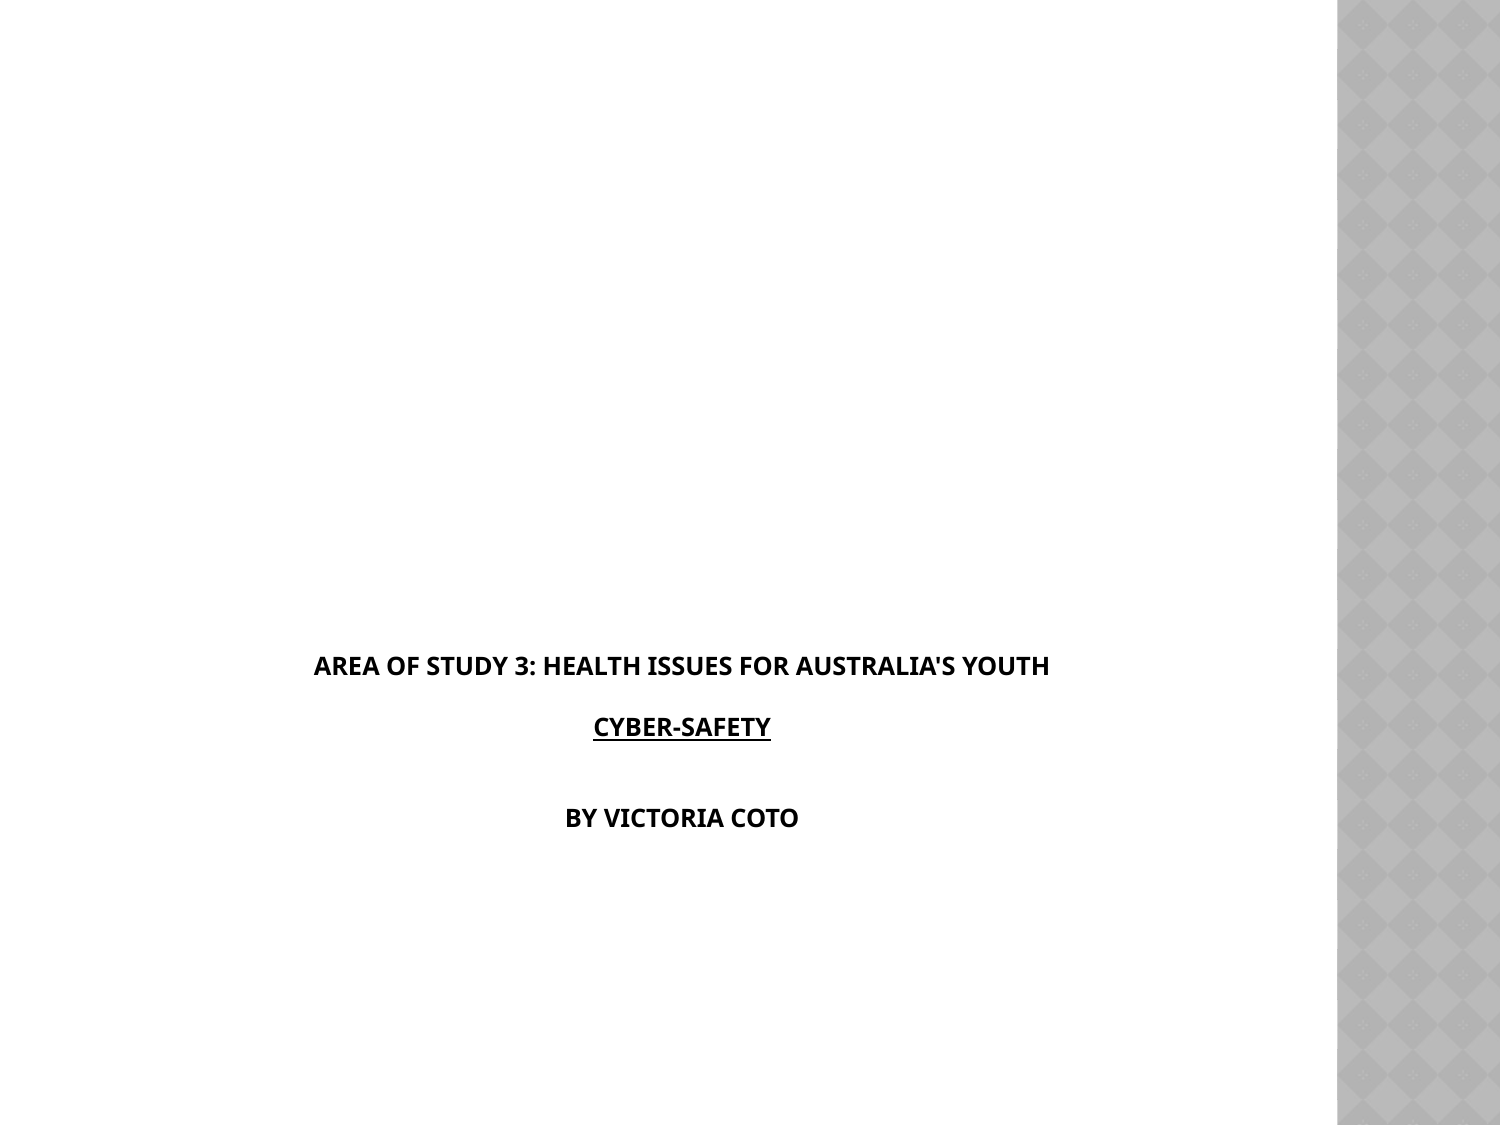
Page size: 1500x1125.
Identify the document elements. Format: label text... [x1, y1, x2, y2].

title Area of study 3: Health issues for Australia's youth Cyber-safety By Victoria Coto [88, 645, 1276, 833]
